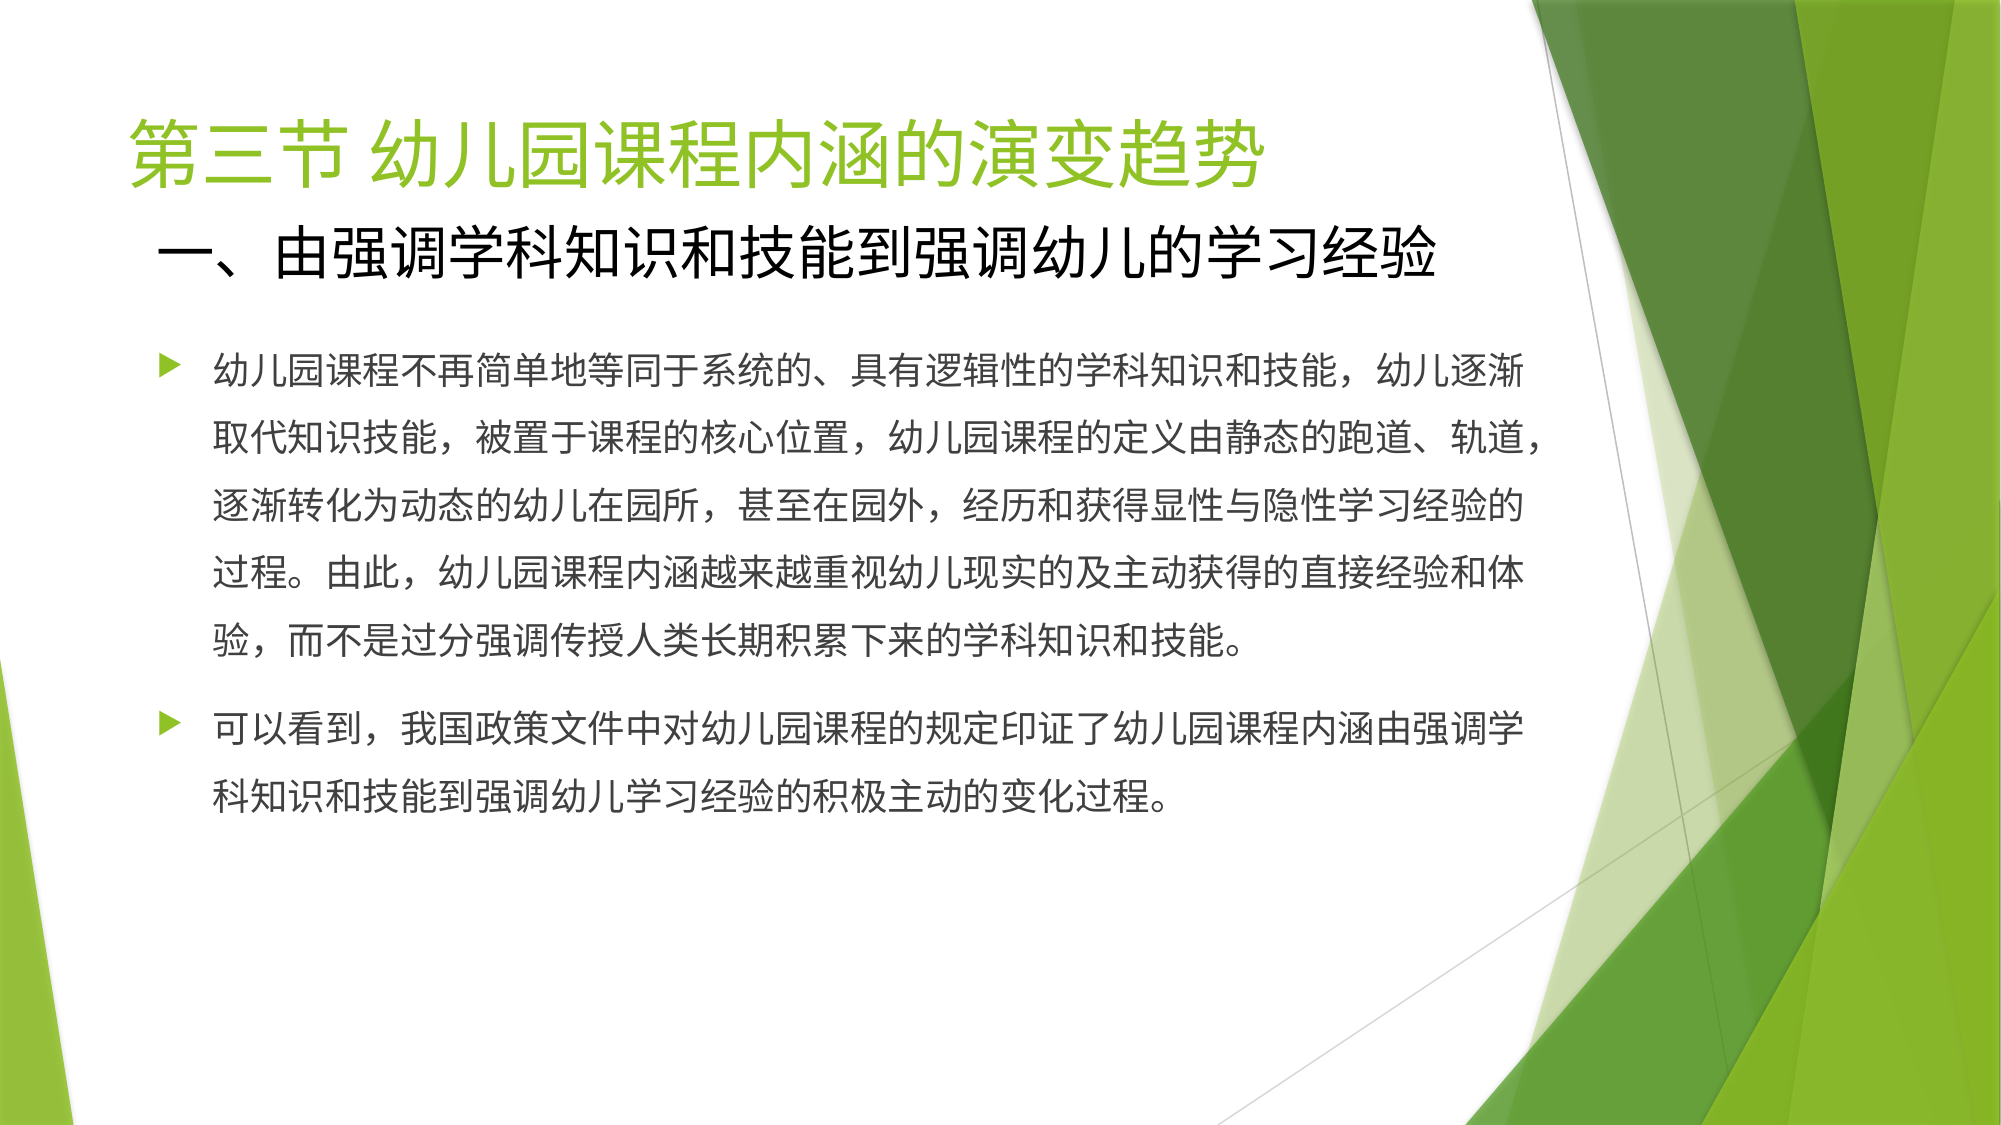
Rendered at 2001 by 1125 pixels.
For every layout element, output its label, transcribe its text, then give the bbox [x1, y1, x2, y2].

title 第三节 幼儿园课程内涵的演变趋势 [111, 99, 1522, 317]
text_box 一、由强调学科知识和技能到强调幼儿的学习经验 [141, 208, 1479, 294]
list 幼儿园课程不再简单地等同于系统的、具有逻辑性的学科知识和技能，幼儿逐渐取代知识技能，被置于课程的核心位置，幼儿园课程的定义由静态的跑道、轨道，逐渐转化为动态的幼儿在园所，甚至在园外，经历和获得显性与隐性学习经验的过程。由此，幼儿园课程内涵越来越重视幼儿现实的及主动获得的直接经验和体验，而不是过分强调传授人类长期积累下来的学科知识和技能。 可以看到，我国政策文件中对幼儿园课程的规定印证了幼儿园课程内涵由强调学科知识和技能到强调幼儿学习经验的积极主动的变化过程。 [141, 316, 1552, 954]
